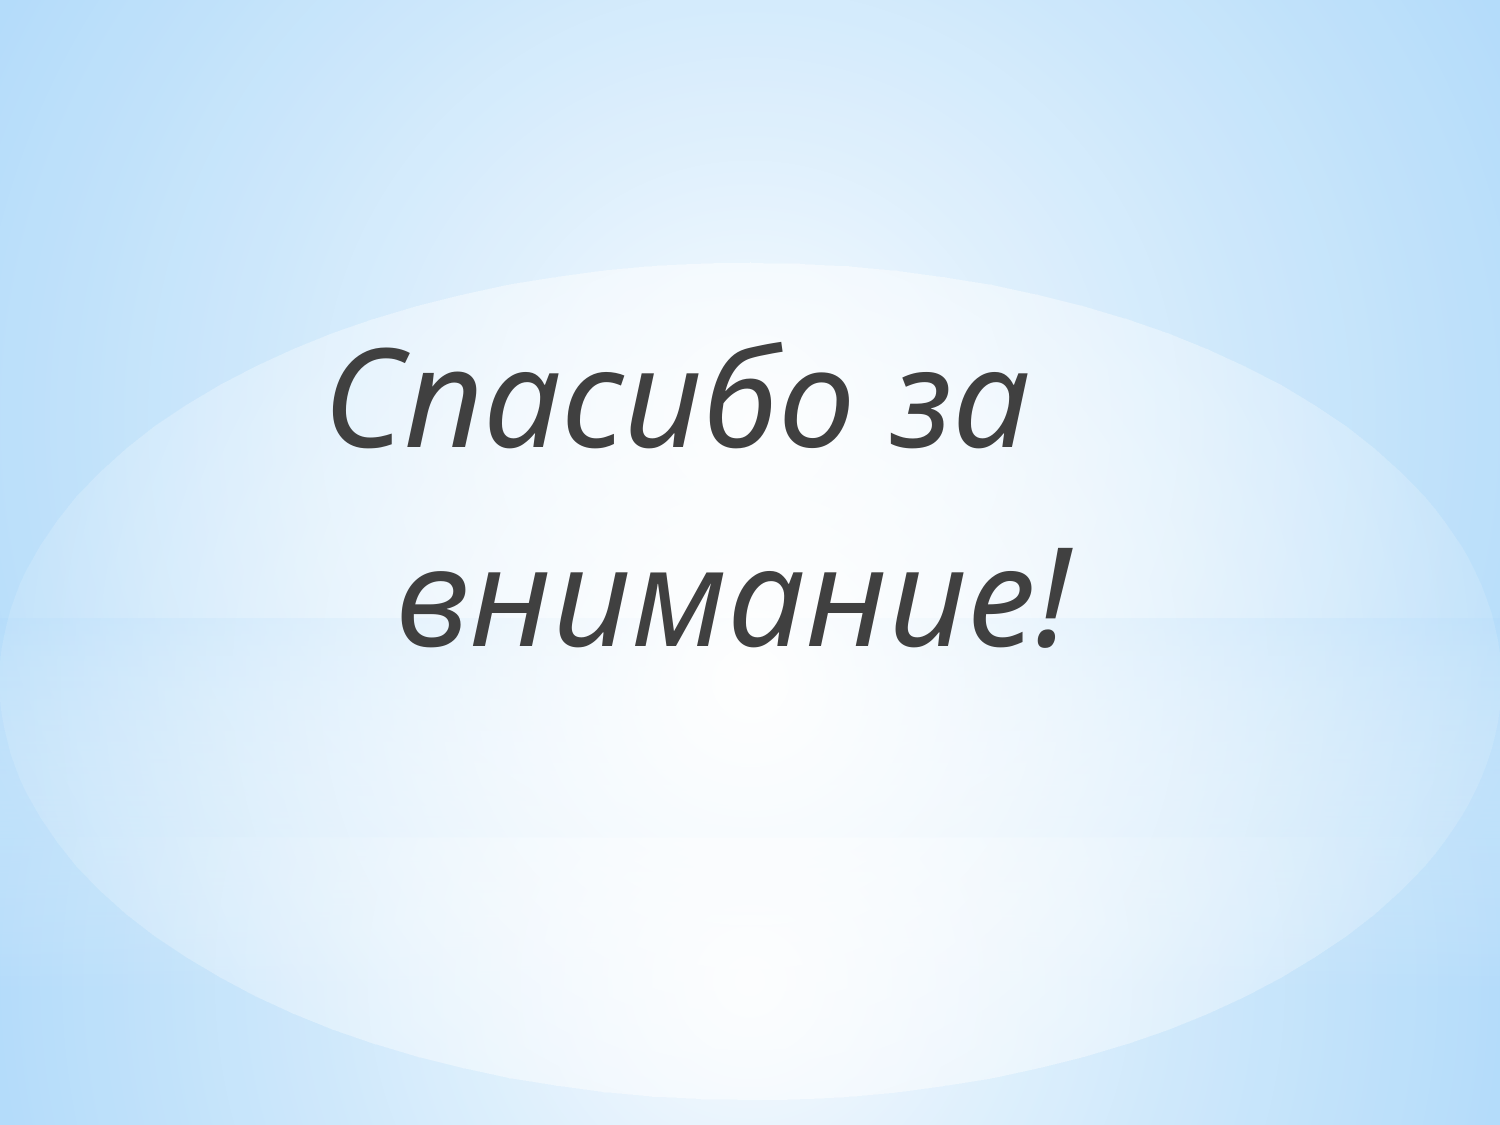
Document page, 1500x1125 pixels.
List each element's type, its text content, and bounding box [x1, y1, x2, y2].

list Спасибо за внимание! [301, 302, 1399, 909]
